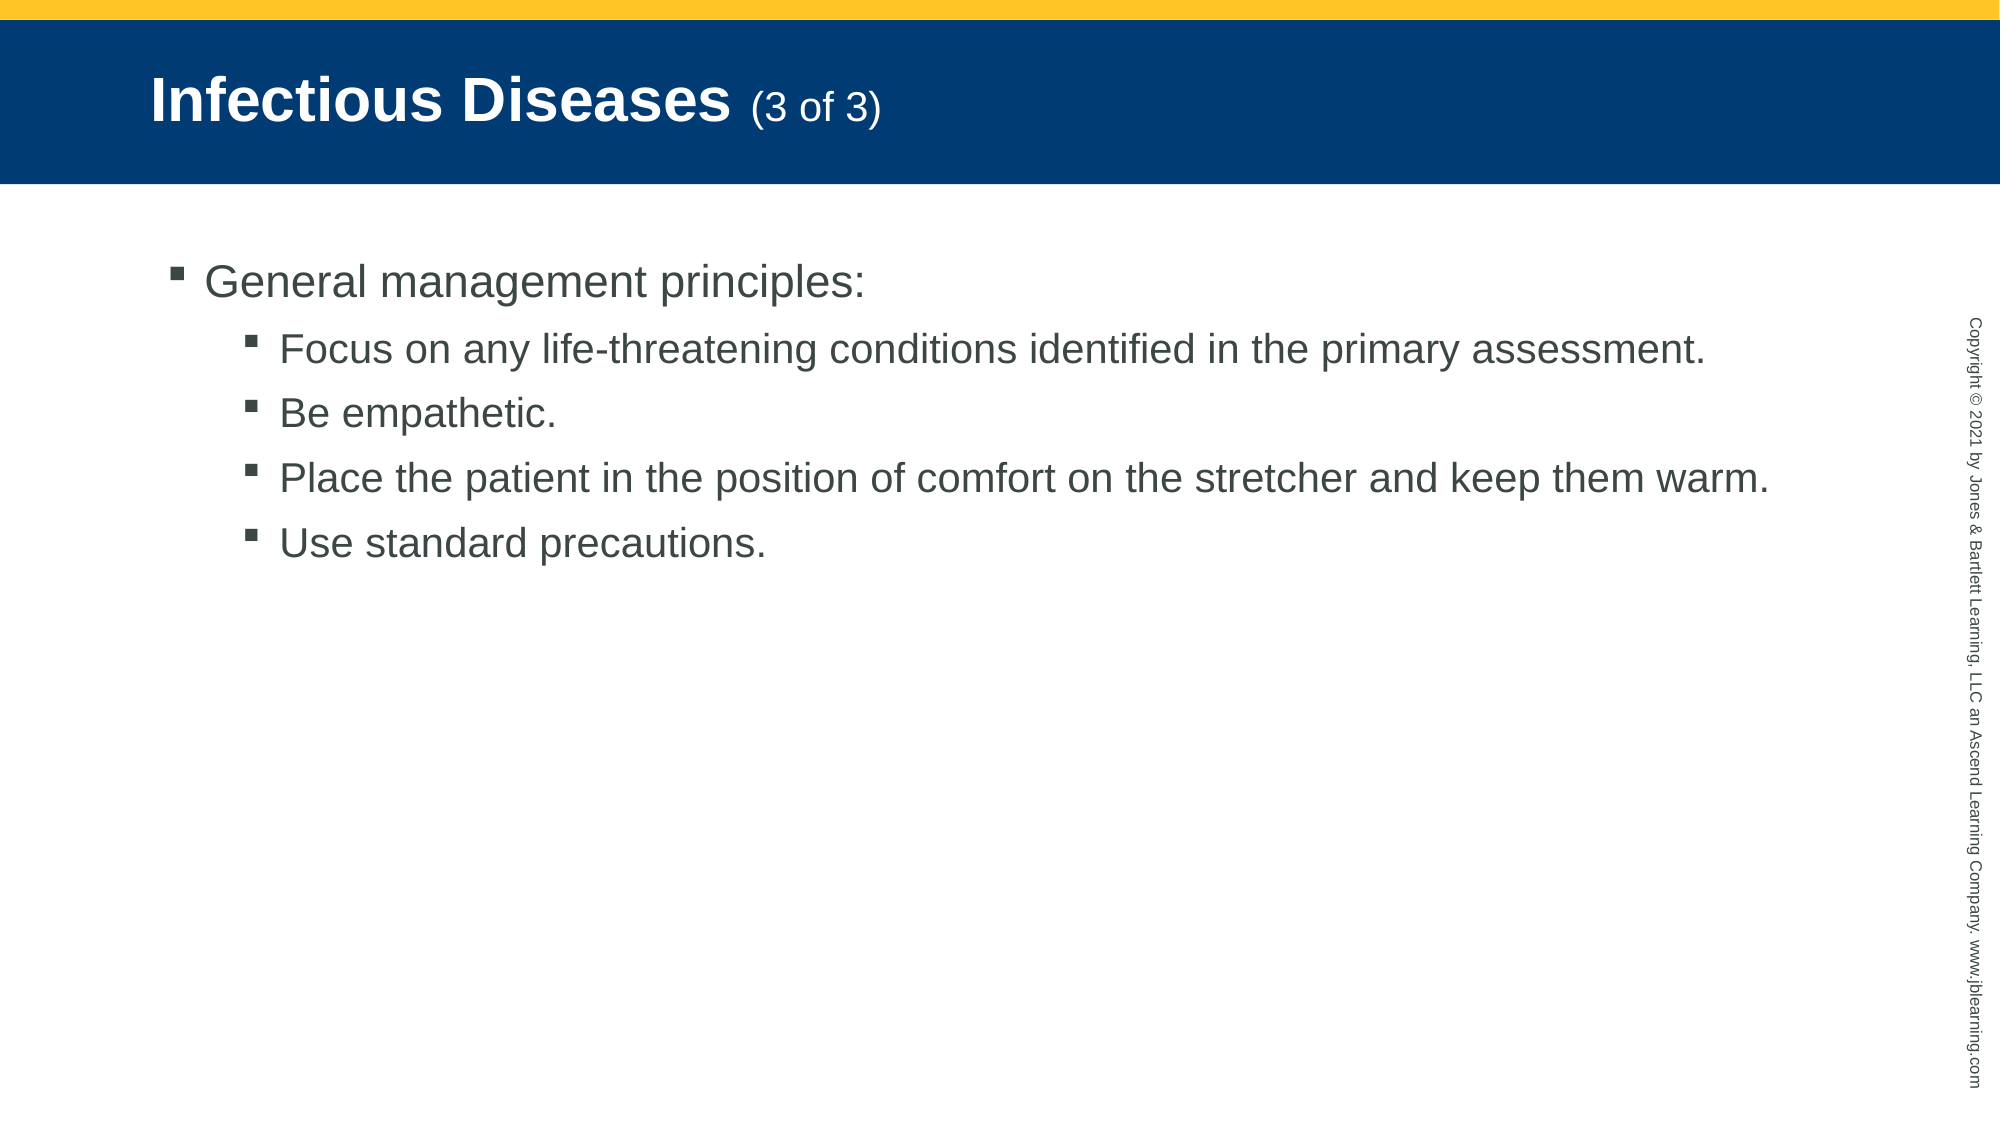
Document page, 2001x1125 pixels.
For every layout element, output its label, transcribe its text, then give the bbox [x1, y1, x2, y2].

title Infectious Diseases (3 of 3) [0, 19, 2000, 185]
list General management principles: Focus on any life-threatening conditions identified in the primary assessment. Be empathetic. Place the patient in the position of comfort on the stretcher and keep them warm. Use standard precautions. [151, 244, 1840, 1016]
